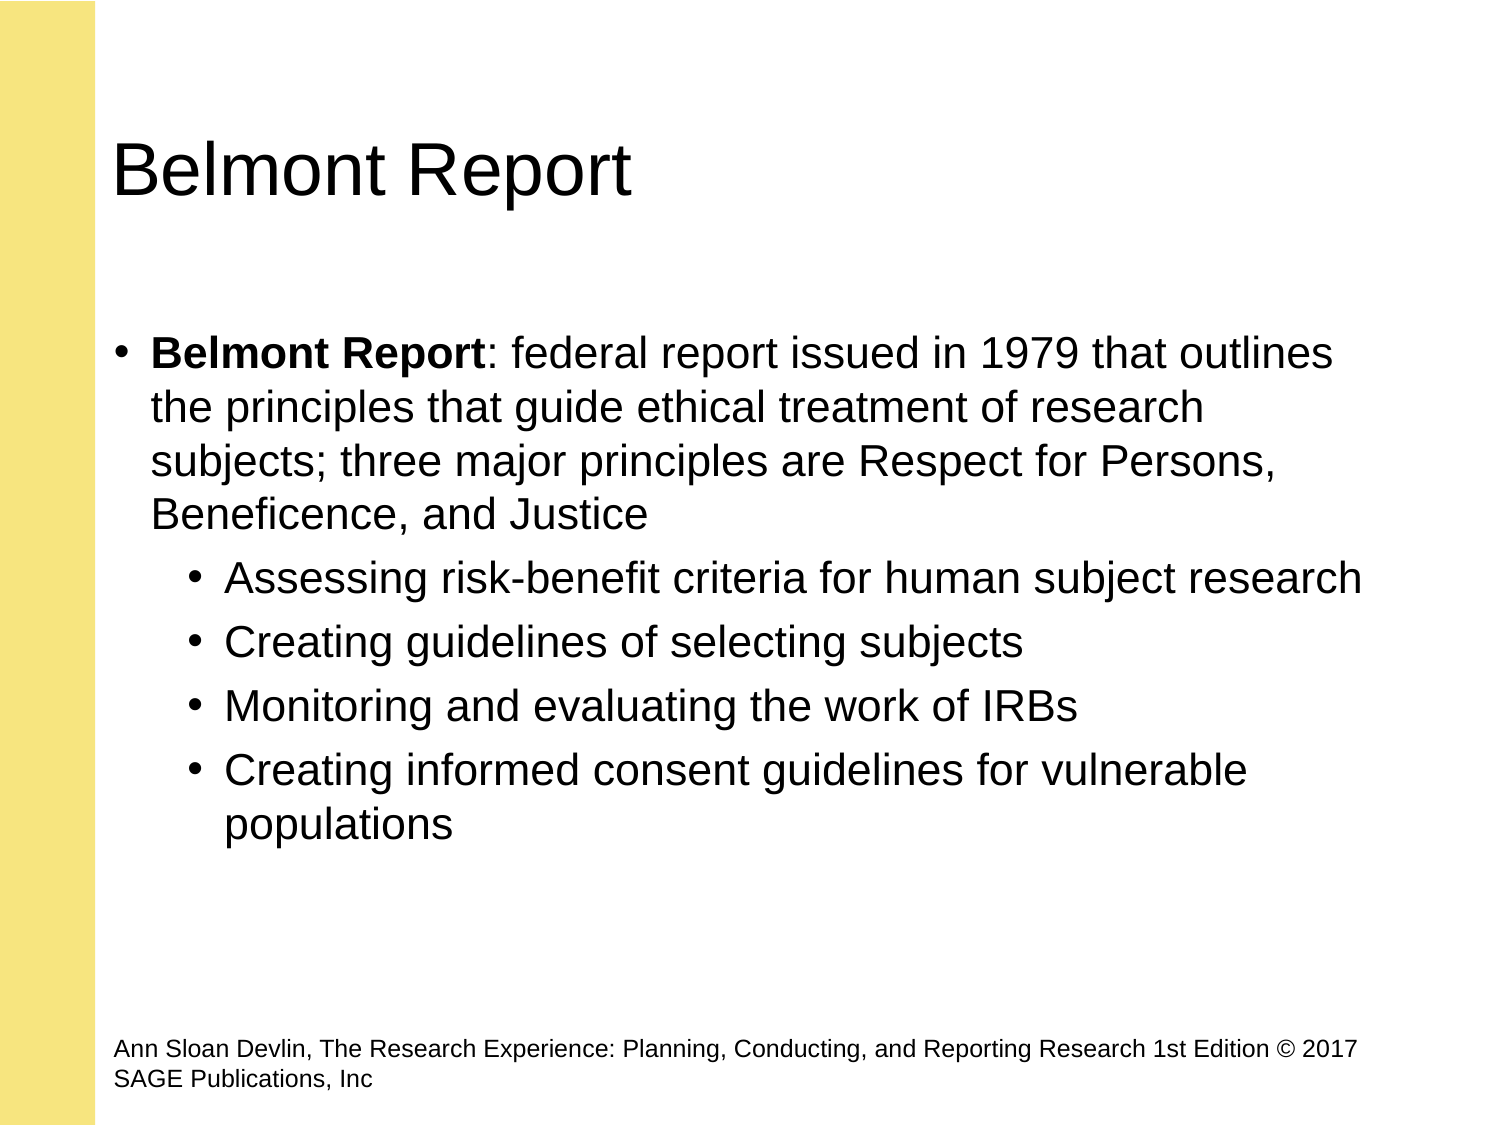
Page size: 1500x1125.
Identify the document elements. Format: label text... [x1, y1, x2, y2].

list Belmont Report: federal report issued in 1979 that outlines the principles that guide ethical treatment of research subjects; three major principles are Respect for Persons, Beneficence, and Justice Assessing risk-benefit criteria for human subject research Creating guidelines of selecting subjects Monitoring and evaluating the work of IRBs Creating informed consent guidelines for vulnerable populations [98, 316, 1383, 875]
title Belmont Report [96, 107, 689, 235]
picture [0, 1, 96, 1125]
